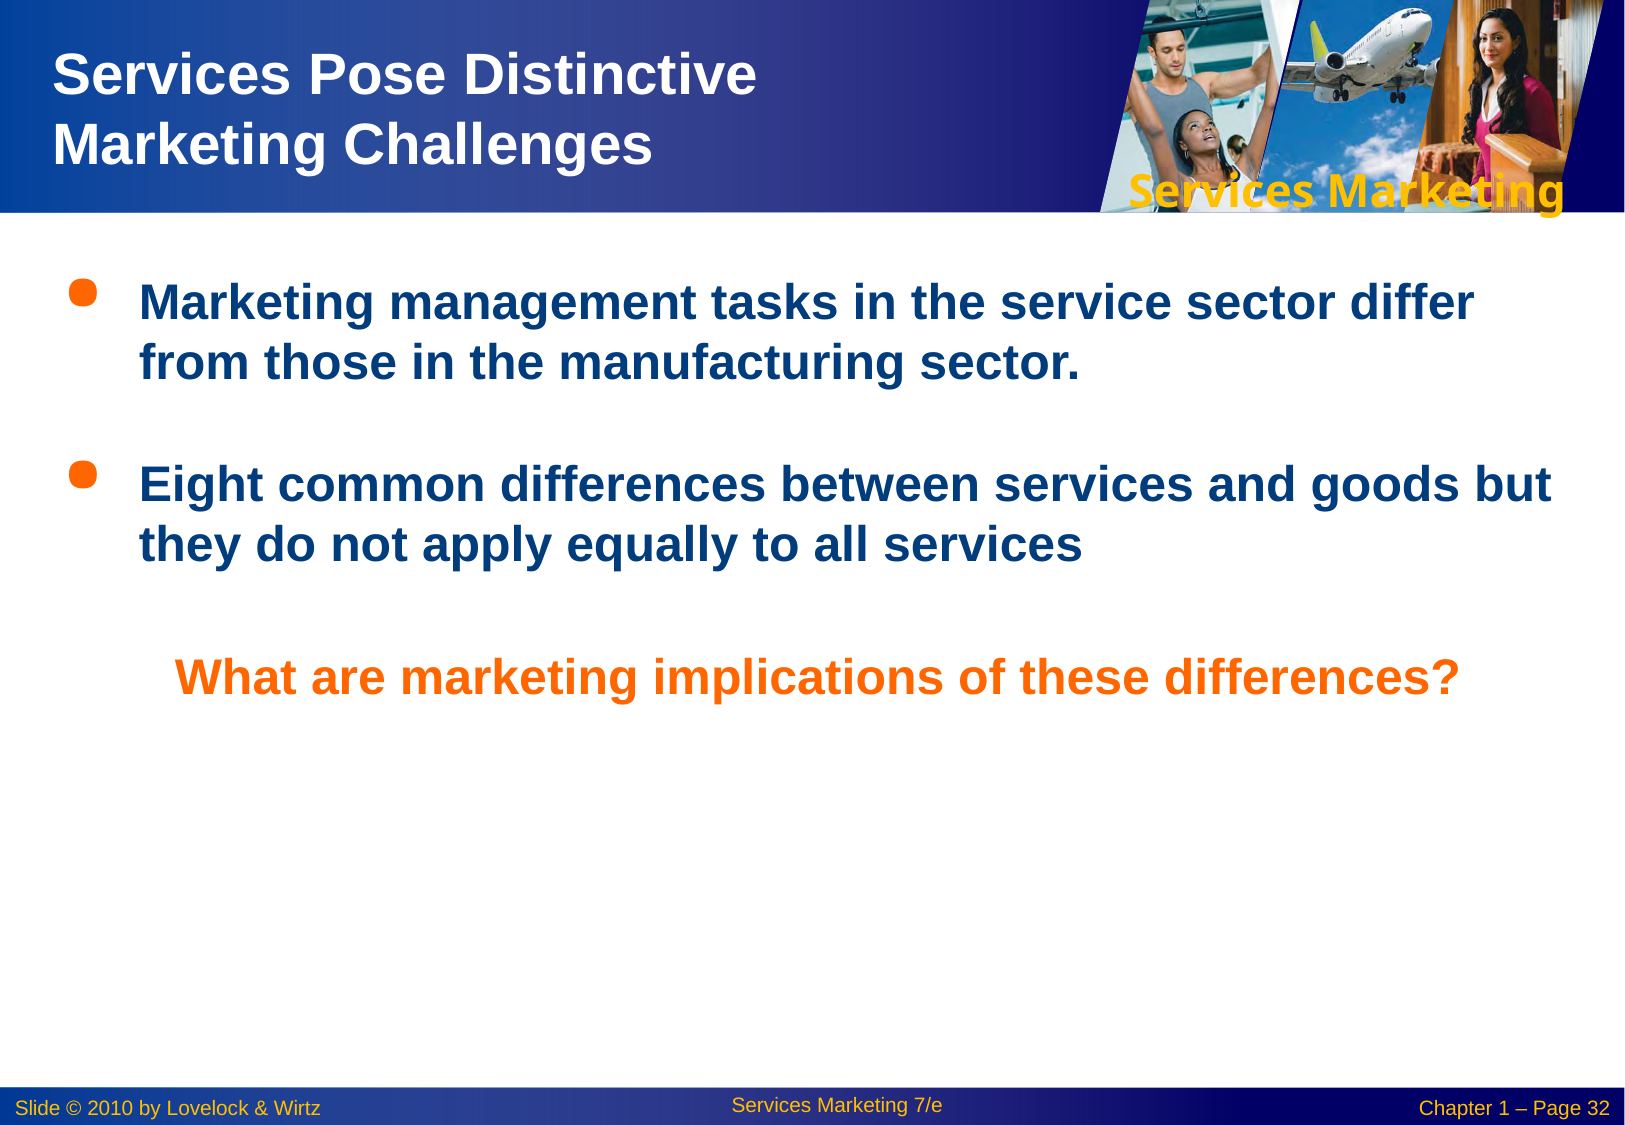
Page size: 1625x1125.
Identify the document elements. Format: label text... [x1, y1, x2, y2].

list Marketing management tasks in the service sector differ from those in the manufacturing sector. Eight common differences between services and goods but they do not apply equally to all services What are marketing implications of these differences? [49, 261, 1588, 1051]
title Services Pose Distinctive Marketing Challenges [36, 37, 1088, 176]
picture [1100, 0, 1604, 213]
picture [1162, 186, 1172, 192]
picture [1546, 187, 1556, 202]
